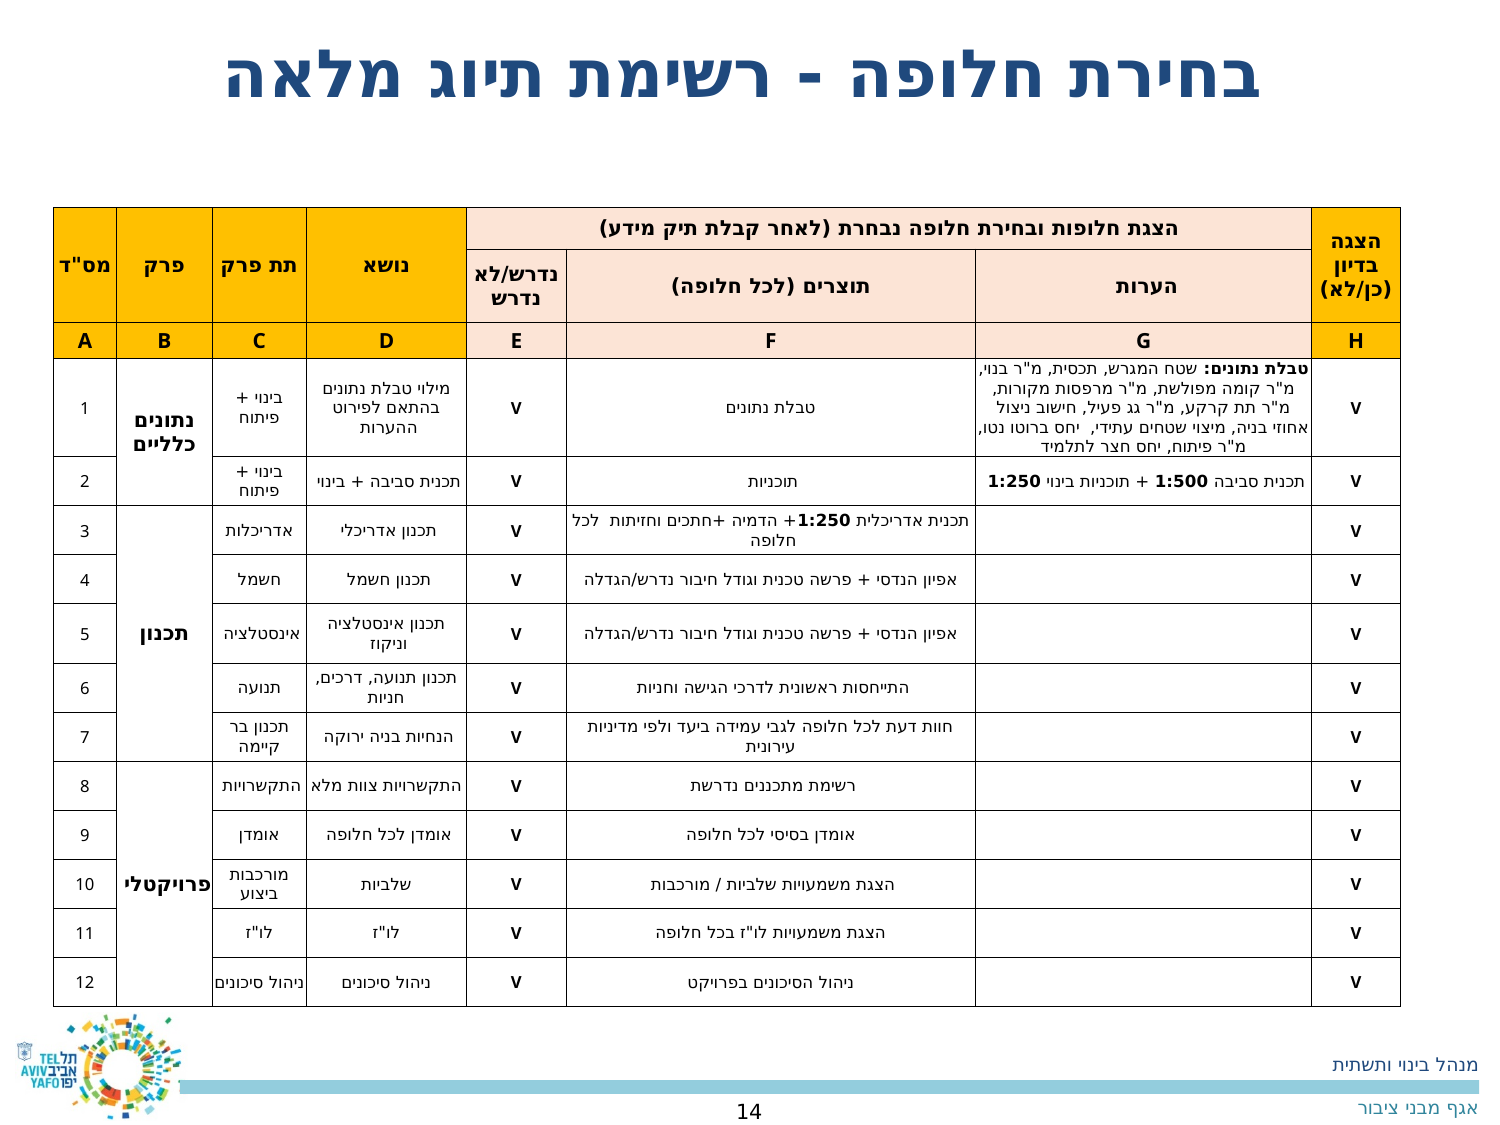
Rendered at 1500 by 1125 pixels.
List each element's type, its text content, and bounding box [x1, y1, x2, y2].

table_cell V [1312, 909, 1400, 957]
table_cell טבלת נתונים [567, 359, 975, 456]
table_header הצגת חלופות ובחירת חלופה נבחרת (לאחר קבלת תיק מידע) [467, 208, 1311, 249]
table_cell אפיון הנדסי + פרשה טכנית וגודל חיבור נדרש/הגדלה [567, 555, 975, 603]
table_cell V [1312, 713, 1400, 761]
table_cell V [1312, 604, 1400, 663]
table_header הצגה בדיון (כן/לא) [1312, 208, 1400, 322]
table_cell חוות דעת לכל חלופה לגבי עמידה ביעד ולפי מדיניות עירונית [567, 713, 975, 761]
table_cell B [117, 323, 212, 358]
table_cell V [467, 555, 566, 603]
table_cell 7 [54, 713, 116, 761]
table_cell V [467, 457, 566, 505]
table_cell אומדן לכל חלופה [307, 811, 466, 859]
table_cell V [467, 713, 566, 761]
table_cell תכנון [117, 506, 212, 761]
table_cell ניהול סיכונים [213, 958, 306, 1006]
table_cell 2 [54, 457, 116, 505]
table_cell A [54, 323, 116, 358]
table_header פרק [117, 208, 212, 322]
picture [15, 1012, 188, 1121]
table_cell לו"ז [213, 909, 306, 957]
table_cell בינוי + פיתוח [213, 457, 306, 505]
table_cell V [1312, 664, 1400, 712]
table_cell מילוי טבלת נתונים בהתאם לפירוט ההערות [307, 359, 466, 456]
table_cell תכנון אדריכלי [307, 506, 466, 554]
table_cell H [1312, 323, 1400, 358]
table_cell [976, 860, 1311, 908]
table_cell V [1312, 555, 1400, 603]
table_cell רשימת מתכננים נדרשת [567, 762, 975, 810]
table_header תת פרק [213, 208, 306, 322]
text_box בחירת חלופה - רשימת תיוג מלאה [0, 19, 1500, 123]
table_cell פרויקטלי [117, 762, 212, 1006]
table_header נושא [307, 208, 466, 322]
table_cell בינוי + פיתוח [213, 359, 306, 456]
table_cell 1 [54, 359, 116, 456]
table_cell אדריכלות [213, 506, 306, 554]
table_cell נדרש/לא נדרש [467, 250, 566, 322]
table_cell V [1312, 359, 1400, 456]
table_cell התקשרויות צוות מלא [307, 762, 466, 810]
table_cell נתונים כלליים [117, 359, 212, 505]
table_cell G [976, 323, 1311, 358]
table_cell E [467, 323, 566, 358]
table_cell הצגת משמעויות לו"ז בכל חלופה [567, 909, 975, 957]
table_cell V [467, 359, 566, 456]
table_cell V [1312, 811, 1400, 859]
table_cell 12 [54, 958, 116, 1006]
table_cell תכנית סביבה 1:500 + תוכניות בינוי 1:250 [976, 457, 1311, 505]
table_cell [976, 664, 1311, 712]
table_cell 6 [54, 664, 116, 712]
table_cell [976, 958, 1311, 1006]
table_cell 4 [54, 555, 116, 603]
table_cell לו"ז [307, 909, 466, 957]
table_cell [976, 506, 1311, 554]
table_cell שלביות [307, 860, 466, 908]
table_cell מורכבות ביצוע [213, 860, 306, 908]
table_cell V [467, 909, 566, 957]
table_cell V [1312, 958, 1400, 1006]
table_cell תכנון אינסטלציה וניקוז [307, 604, 466, 663]
table_cell V [1312, 762, 1400, 810]
table_cell חשמל [213, 555, 306, 603]
table_cell 5 [54, 604, 116, 663]
table_cell התקשרויות [213, 762, 306, 810]
table_cell V [1312, 457, 1400, 505]
table_cell תכנית סביבה + בינוי [307, 457, 466, 505]
table_cell V [467, 664, 566, 712]
table_cell D [307, 323, 466, 358]
table_cell הצגת משמעויות שלביות / מורכבות [567, 860, 975, 908]
table_cell טבלת נתונים: שטח המגרש, תכסית, מ"ר בנוי, מ"ר קומה מפולשת, מ"ר מרפסות מקורות, מ"ר תת קרקע, מ"ר גג פעיל, חישוב ניצול אחוזי בניה, מיצוי שטחים עתידי, יחס ברוטו נטו, מ"ר פיתוח, יחס חצר לתלמיד [976, 359, 1311, 456]
table_cell תוכניות [567, 457, 975, 505]
table_cell [976, 811, 1311, 859]
table_header מס"ד [54, 208, 116, 322]
table_cell תכנון בר קיימה [213, 713, 306, 761]
table_cell [976, 555, 1311, 603]
table_cell התייחסות ראשונית לדרכי הגישה וחניות [567, 664, 975, 712]
table_cell אינסטלציה [213, 604, 306, 663]
table_cell 11 [54, 909, 116, 957]
table_cell תכנית אדריכלית 1:250+ הדמיה +חתכים וחזיתות לכל חלופה [567, 506, 975, 554]
table_cell הנחיות בניה ירוקה [307, 713, 466, 761]
table_cell V [467, 811, 566, 859]
table_cell ניהול סיכונים [307, 958, 466, 1006]
table_cell V [467, 958, 566, 1006]
table_cell [976, 713, 1311, 761]
table_cell תכנון חשמל [307, 555, 466, 603]
table_cell V [467, 860, 566, 908]
table_cell תכנון תנועה, דרכים, חניות [307, 664, 466, 712]
table_cell ניהול הסיכונים בפרויקט [567, 958, 975, 1006]
table_cell תנועה [213, 664, 306, 712]
table_cell V [1312, 860, 1400, 908]
table_cell V [467, 506, 566, 554]
table_cell [976, 909, 1311, 957]
table_cell 10 [54, 860, 116, 908]
table_cell תוצרים (לכל חלופה) [567, 250, 975, 322]
table_cell F [567, 323, 975, 358]
table_cell [976, 762, 1311, 810]
table_cell אפיון הנדסי + פרשה טכנית וגודל חיבור נדרש/הגדלה [567, 604, 975, 663]
table_cell הערות [976, 250, 1311, 322]
table_cell 3 [54, 506, 116, 554]
table_cell V [467, 604, 566, 663]
table_cell V [1312, 506, 1400, 554]
table_cell C [213, 323, 306, 358]
table_cell אומדן בסיסי לכל חלופה [567, 811, 975, 859]
table_cell V [467, 762, 566, 810]
table_cell אומדן [213, 811, 306, 859]
table_cell 9 [54, 811, 116, 859]
table_cell 8 [54, 762, 116, 810]
table_cell [976, 604, 1311, 663]
